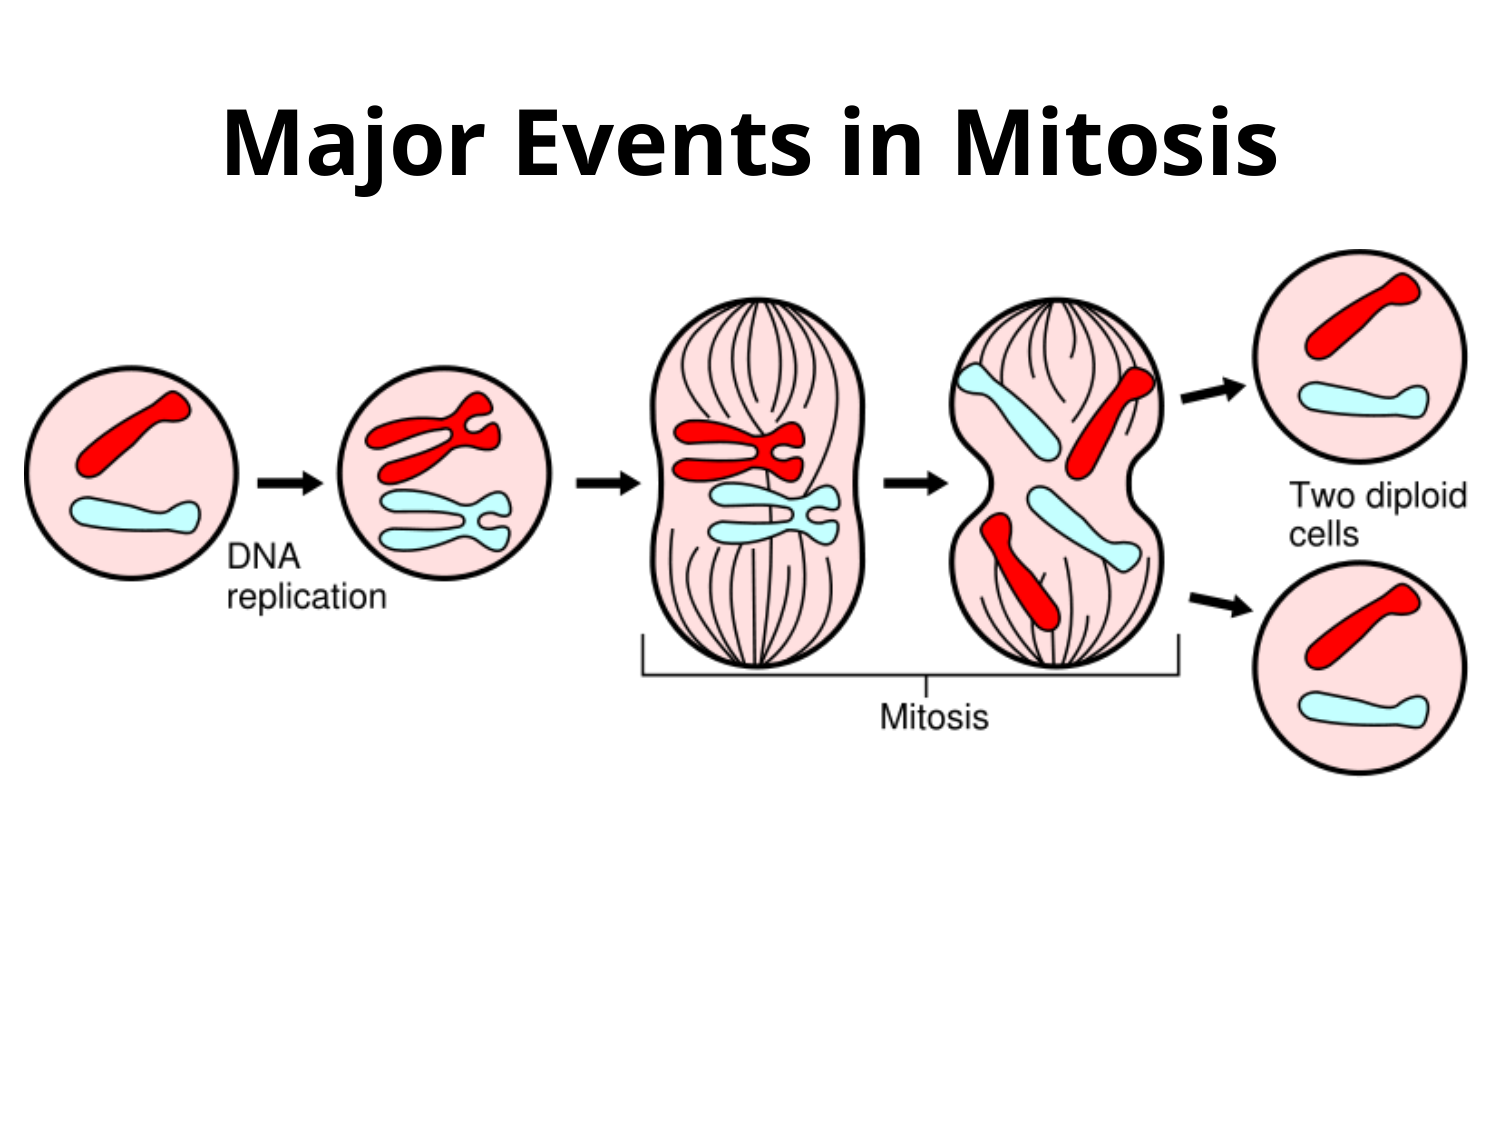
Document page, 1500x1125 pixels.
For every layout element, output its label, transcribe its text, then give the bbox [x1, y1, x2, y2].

title Major Events in Mitosis [74, 44, 1426, 233]
picture [24, 249, 1476, 778]
